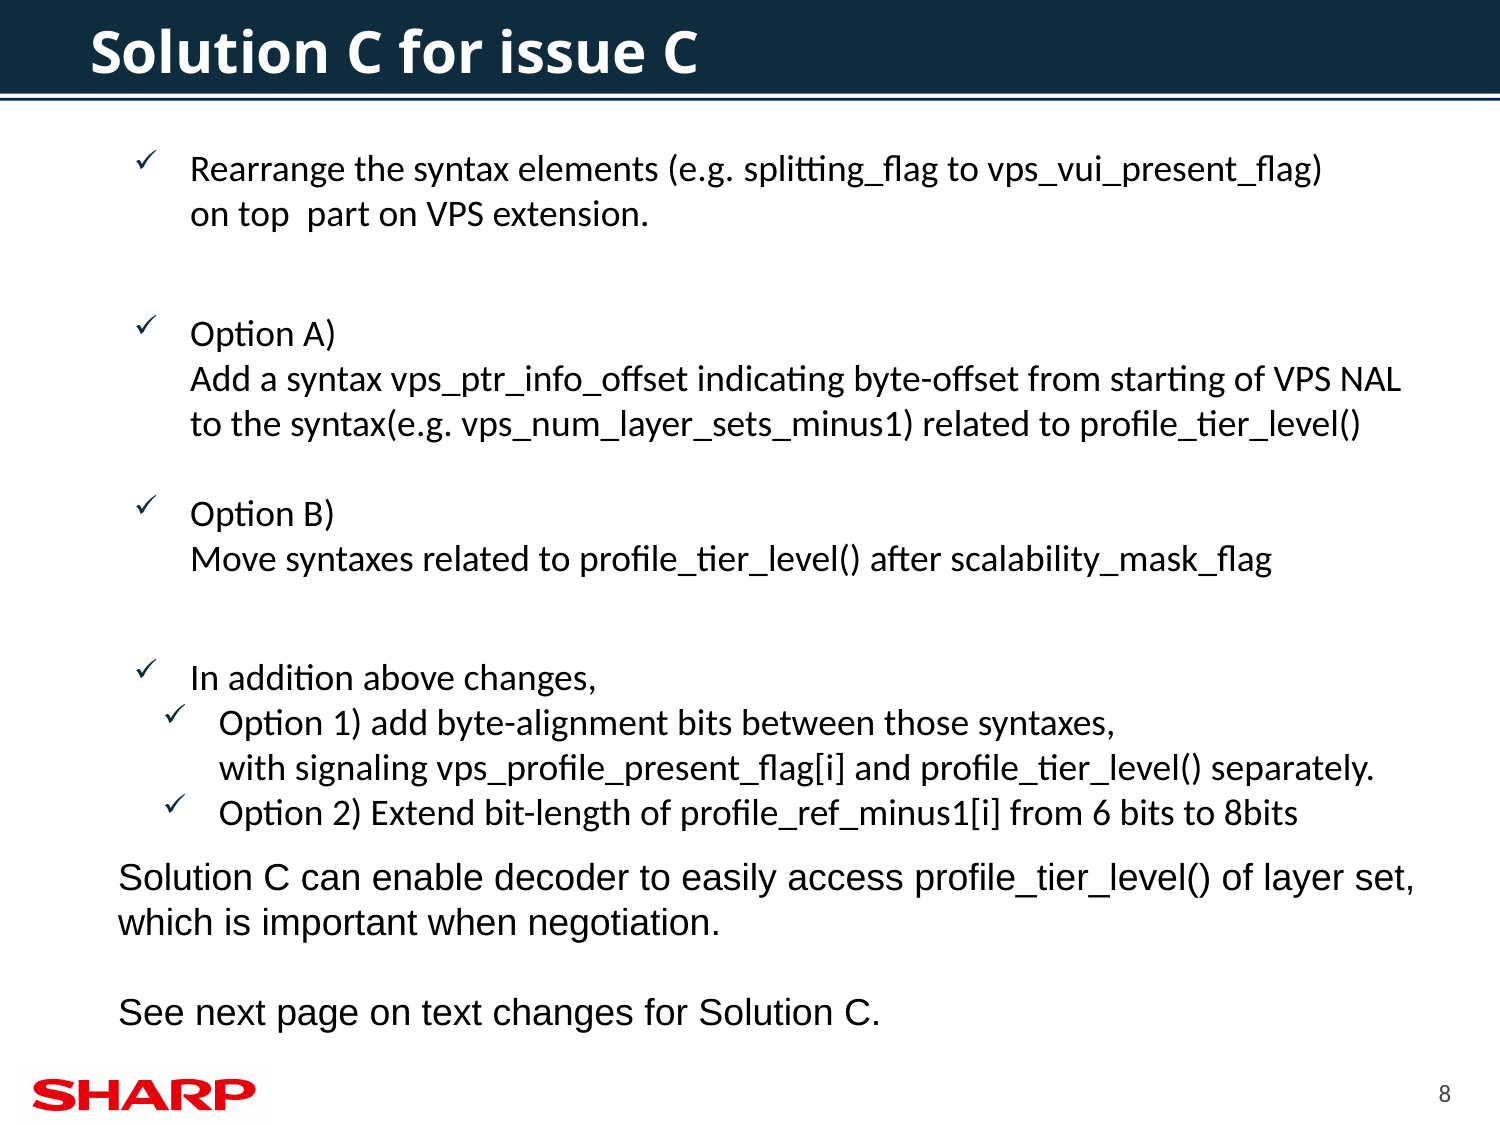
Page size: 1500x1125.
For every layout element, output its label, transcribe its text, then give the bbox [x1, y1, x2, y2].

list Rearrange the syntax elements (e.g. splitting_flag to vps_vui_present_flag) on top part on VPS extension. Option A) Add a syntax vps_ptr_info_offset indicating byte-offset from starting of VPS NAL to the syntax(e.g. vps_num_layer_sets_minus1) related to profile_tier_level() Option B) Move syntaxes related to profile_tier_level() after scalability_mask_flag In addition above changes, Option 1) add byte-alignment bits between those syntaxes, with signaling vps_profile_present_flag[i] and profile_tier_level() separately. Option 2) Extend bit-length of profile_ref_minus1[i] from 6 bits to 8bits [74, 128, 1426, 1051]
title Solution C for issue C [74, 15, 1426, 85]
slide_number 8 [1345, 1062, 1467, 1108]
text_box Solution C can enable decoder to easily access profile_tier_level() of layer set, which is important when negotiation. See next page on text changes for Solution C. [112, 846, 1500, 1039]
picture [17, 1064, 271, 1125]
